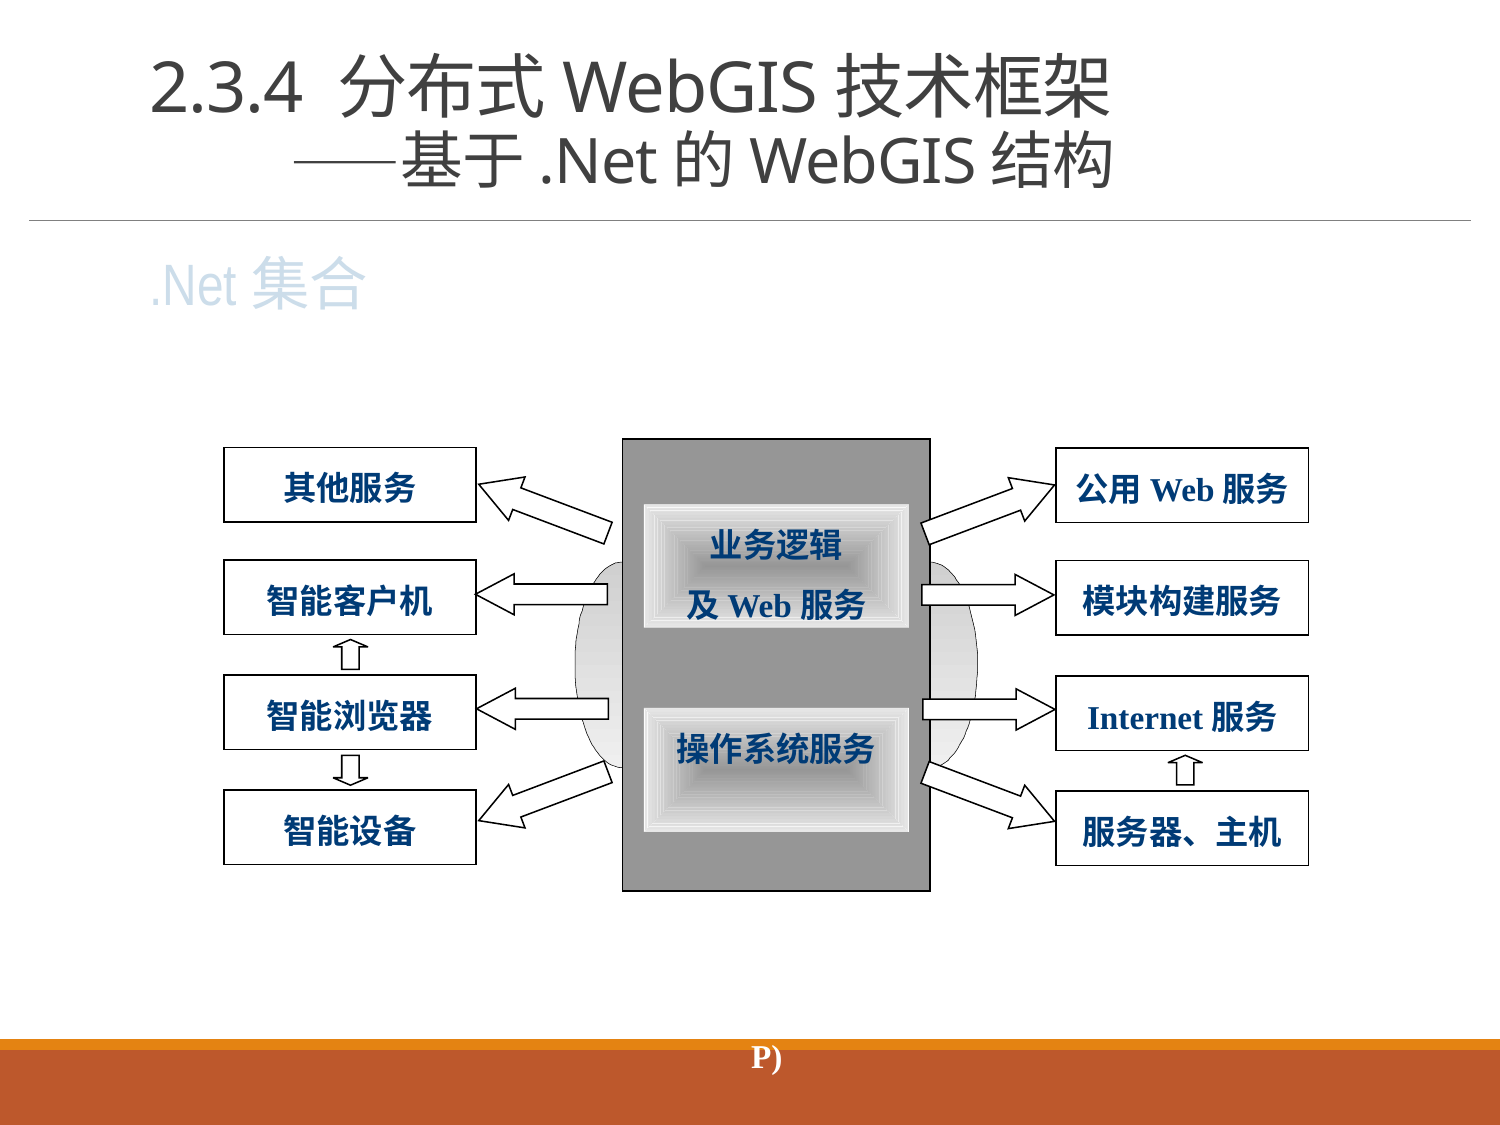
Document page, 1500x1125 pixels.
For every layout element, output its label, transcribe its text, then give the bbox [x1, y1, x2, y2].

list .Net集合 [134, 247, 1373, 963]
title 2.3.4 分布式WebGIS技术框架 ——基于.Net的WebGIS结构 [134, 47, 1373, 206]
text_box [194, 349, 1330, 1012]
